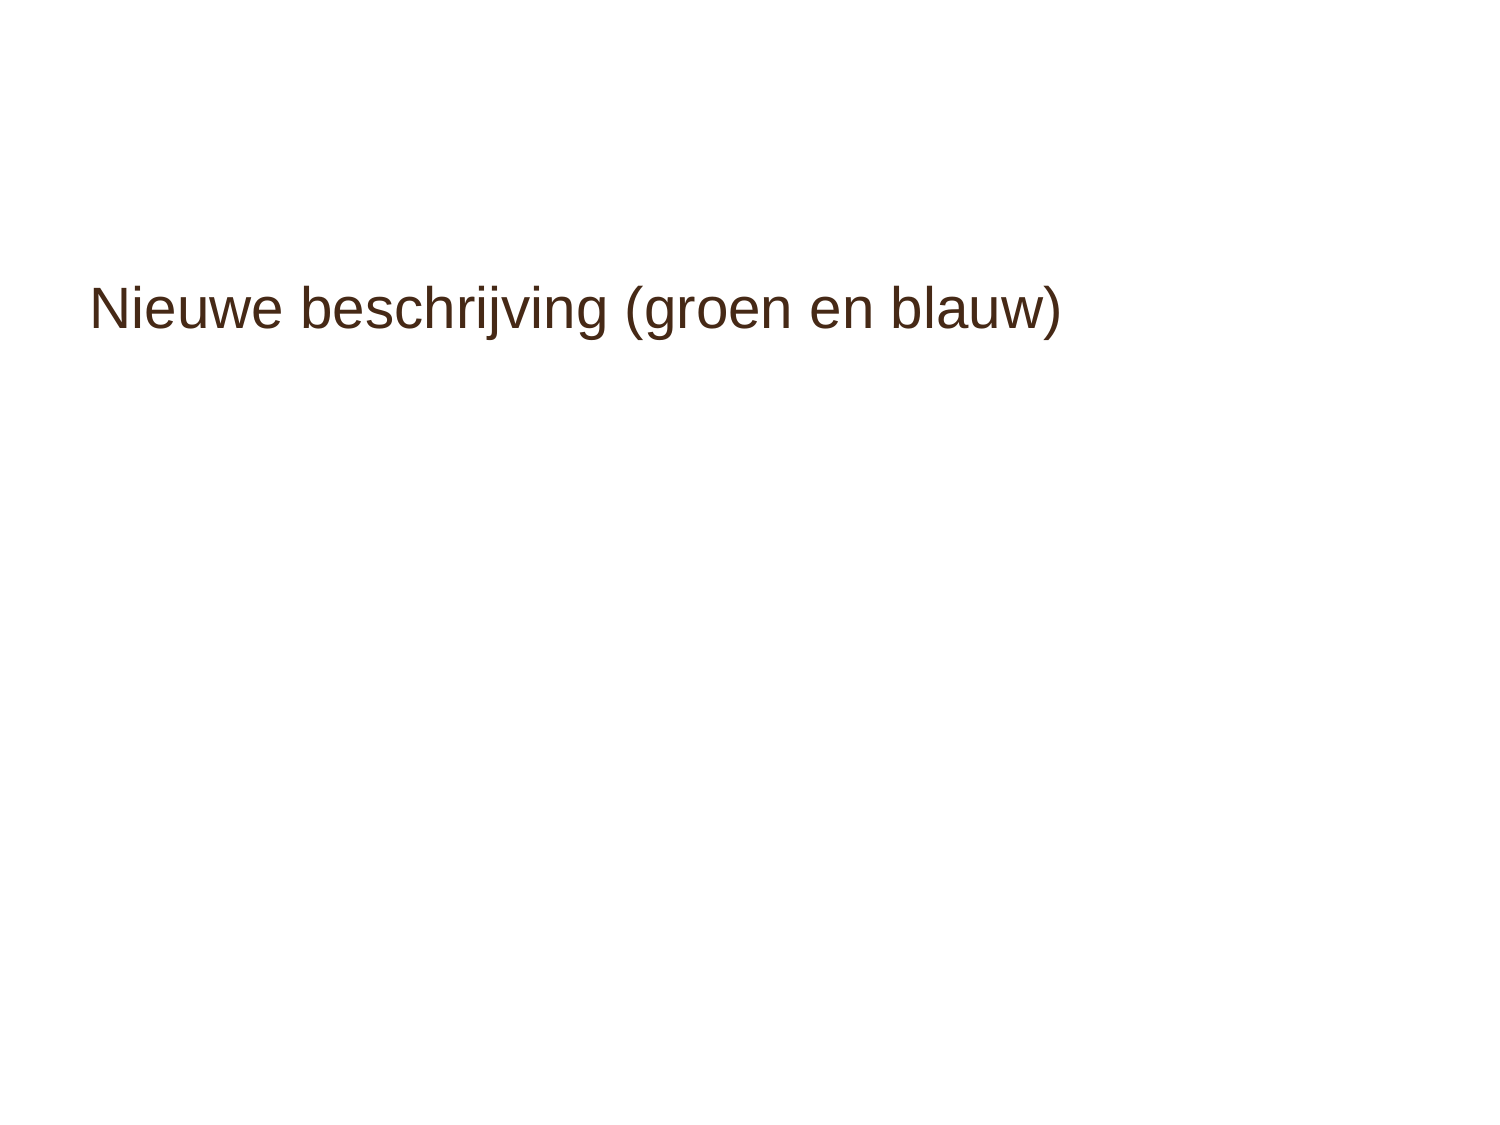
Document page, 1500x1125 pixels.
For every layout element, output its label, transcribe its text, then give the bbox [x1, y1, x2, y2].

list Nieuwe beschrijving (groen en blauw) [75, 262, 1425, 1005]
